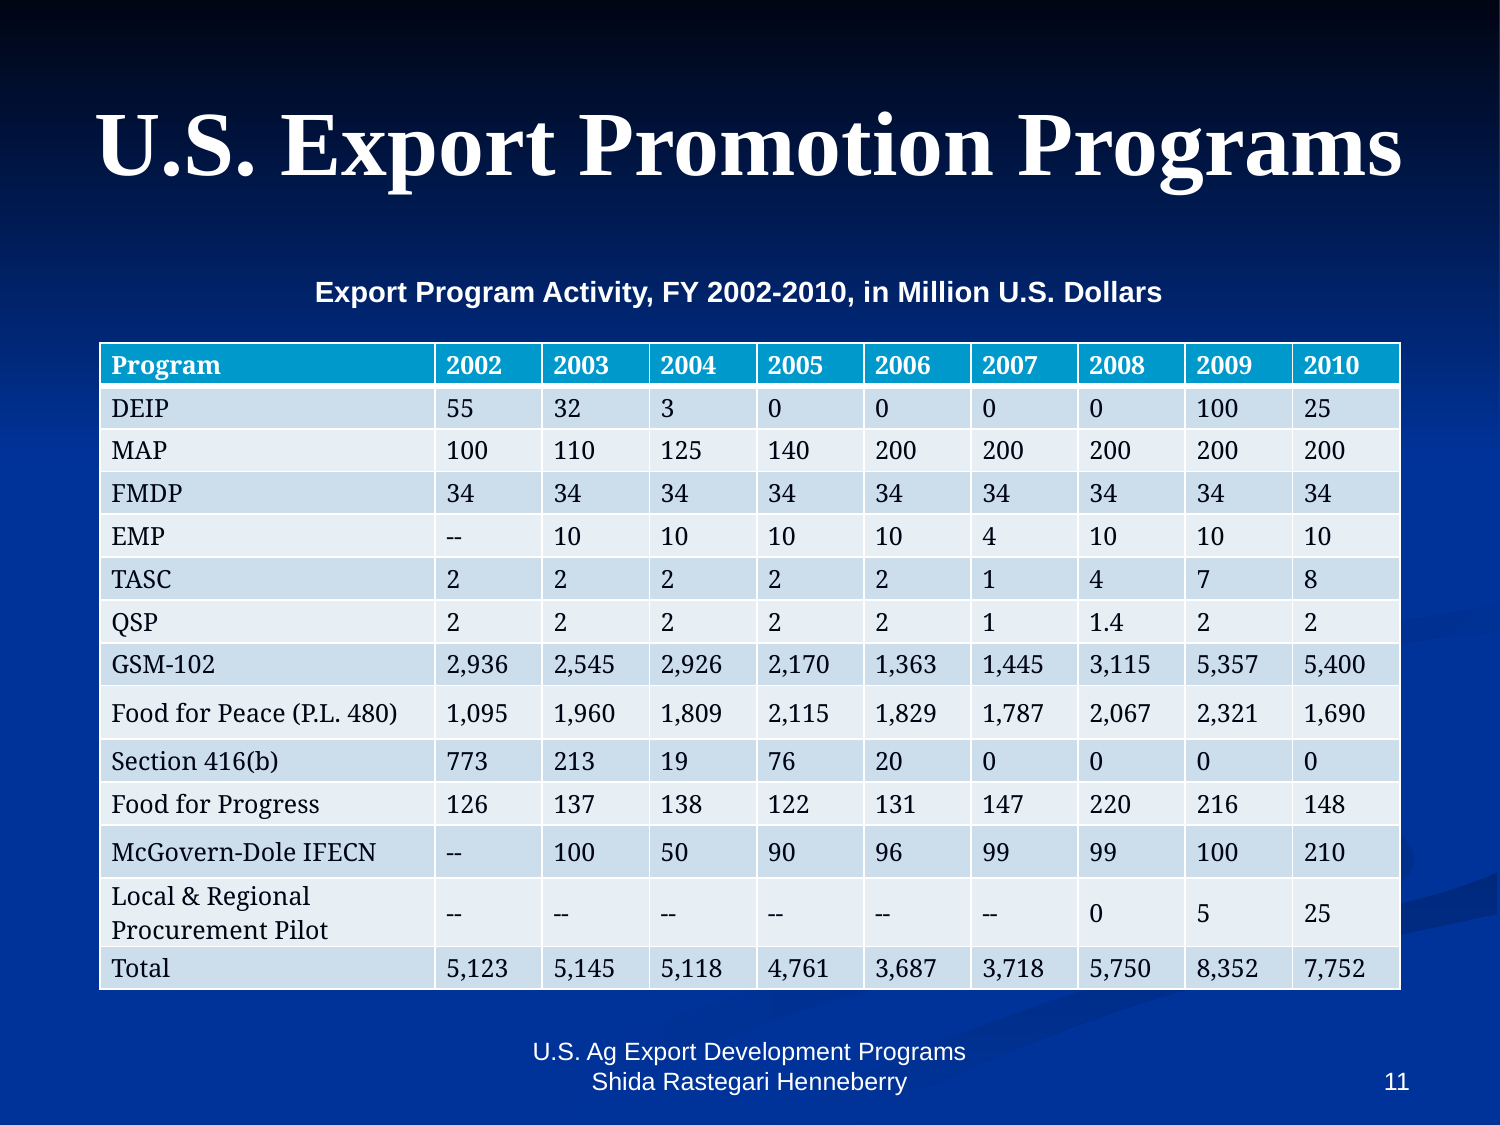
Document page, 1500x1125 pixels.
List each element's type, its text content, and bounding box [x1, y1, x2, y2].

table_cell 1,787 [972, 686, 1077, 738]
table_cell -- [436, 515, 541, 556]
table_cell 2,545 [543, 644, 649, 685]
table_header 2005 [758, 344, 863, 383]
table_cell 96 [865, 826, 970, 877]
table_header 2008 [1079, 344, 1184, 383]
table_cell 140 [758, 430, 863, 471]
table_cell 137 [543, 783, 649, 824]
table_cell 100 [436, 430, 541, 471]
table_cell 0 [972, 740, 1077, 781]
table_cell 7,752 [1293, 947, 1399, 988]
table_cell 8 [1293, 558, 1399, 599]
table_cell 1,095 [436, 686, 541, 738]
table_cell 216 [1186, 783, 1292, 824]
table_cell 5,750 [1079, 947, 1184, 988]
table_cell 200 [1293, 430, 1399, 471]
table_cell 2,115 [758, 686, 863, 738]
table_cell 5,123 [436, 947, 541, 988]
table_cell 2 [436, 558, 541, 599]
table_cell 2 [543, 601, 649, 642]
table_cell 7 [1186, 558, 1292, 599]
table_header 2007 [972, 344, 1077, 383]
table_cell Food for Progress [101, 783, 434, 824]
table_cell 10 [1186, 515, 1292, 556]
table_cell 8,352 [1186, 947, 1292, 988]
table_cell 55 [436, 389, 541, 428]
table_cell 34 [543, 472, 649, 513]
title U.S. Export Promotion Programs [75, 45, 1425, 233]
table_cell 2 [865, 558, 970, 599]
table_cell 210 [1293, 826, 1399, 877]
table_cell -- [543, 879, 649, 946]
table_cell 2 [650, 558, 756, 599]
table_cell 34 [1186, 472, 1292, 513]
table_cell GSM-102 [101, 644, 434, 685]
table_cell 100 [1186, 826, 1292, 877]
table_cell 25 [1293, 879, 1399, 946]
table_cell 0 [1293, 740, 1399, 781]
table_cell 10 [543, 515, 649, 556]
table_header 2003 [543, 344, 649, 383]
table_header 2009 [1186, 344, 1292, 383]
table_cell 10 [1079, 515, 1184, 556]
table_cell -- [758, 879, 863, 946]
table_cell 3 [650, 389, 756, 428]
table_cell 131 [865, 783, 970, 824]
table_cell 19 [650, 740, 756, 781]
table_cell 10 [650, 515, 756, 556]
table_cell 4,761 [758, 947, 863, 988]
table_cell 122 [758, 783, 863, 824]
table_cell 5,357 [1186, 644, 1292, 685]
table_cell 125 [650, 430, 756, 471]
table_cell EMP [101, 515, 434, 556]
table_header Program [101, 344, 434, 383]
table_cell 10 [758, 515, 863, 556]
table_cell 34 [865, 472, 970, 513]
table_cell Section 416(b) [101, 740, 434, 781]
table_cell TASC [101, 558, 434, 599]
table_cell 2 [758, 601, 863, 642]
slide_number 11 [1074, 1025, 1425, 1104]
table_cell 99 [972, 826, 1077, 877]
table_cell 138 [650, 783, 756, 824]
table_cell 200 [1079, 430, 1184, 471]
table_cell 110 [543, 430, 649, 471]
table_cell 2 [1186, 601, 1292, 642]
table_cell 2,067 [1079, 686, 1184, 738]
table_cell 32 [543, 389, 649, 428]
table_cell 0 [1079, 389, 1184, 428]
table_cell 200 [1186, 430, 1292, 471]
table_cell 220 [1079, 783, 1184, 824]
table_cell McGovern-Dole IFECN [101, 826, 434, 877]
table_cell 100 [543, 826, 649, 877]
table_header 2006 [865, 344, 970, 383]
table_cell -- [650, 879, 756, 946]
table_cell 0 [972, 389, 1077, 428]
table_cell 4 [972, 515, 1077, 556]
table_cell 2 [865, 601, 970, 642]
table_header 2002 [436, 344, 541, 383]
table_cell -- [436, 826, 541, 877]
table_cell QSP [101, 601, 434, 642]
table_cell 2 [1293, 601, 1399, 642]
table_cell 5 [1186, 879, 1292, 946]
table_cell 100 [1186, 389, 1292, 428]
table_cell 126 [436, 783, 541, 824]
table_cell 20 [865, 740, 970, 781]
table_cell 1,363 [865, 644, 970, 685]
table_cell 0 [1186, 740, 1292, 781]
table_cell 2,926 [650, 644, 756, 685]
table_cell 1,445 [972, 644, 1077, 685]
table_cell -- [972, 879, 1077, 946]
table_cell 2 [758, 558, 863, 599]
table_cell 99 [1079, 826, 1184, 877]
table_cell 0 [1079, 740, 1184, 781]
table_cell 5,118 [650, 947, 756, 988]
table_header 2010 [1293, 344, 1399, 383]
table_cell 0 [865, 389, 970, 428]
table_cell 50 [650, 826, 756, 877]
table_cell 90 [758, 826, 863, 877]
table_cell 147 [972, 783, 1077, 824]
table_cell -- [865, 879, 970, 946]
table_cell 34 [1293, 472, 1399, 513]
table_cell 0 [758, 389, 863, 428]
table_cell 10 [1293, 515, 1399, 556]
table_cell 1 [972, 558, 1077, 599]
table_cell 1,829 [865, 686, 970, 738]
table_cell 76 [758, 740, 863, 781]
table_header 2004 [650, 344, 756, 383]
text_box Export Program Activity, FY 2002-2010, in Million U.S. Dollars [299, 265, 1339, 316]
table_cell 4 [1079, 558, 1184, 599]
table_cell 1 [972, 601, 1077, 642]
table_cell 2,936 [436, 644, 541, 685]
table_cell 34 [436, 472, 541, 513]
table_cell 2 [543, 558, 649, 599]
table_cell 2,321 [1186, 686, 1292, 738]
table_cell 2 [650, 601, 756, 642]
table_cell 1,690 [1293, 686, 1399, 738]
table_cell Local & Regional Procurement Pilot [101, 879, 434, 946]
table_cell 1,809 [650, 686, 756, 738]
table_cell 2 [436, 601, 541, 642]
table_cell -- [436, 879, 541, 946]
table_cell 10 [865, 515, 970, 556]
table_cell 3,718 [972, 947, 1077, 988]
table_cell 200 [865, 430, 970, 471]
table_cell 34 [972, 472, 1077, 513]
table_cell Total [101, 947, 434, 988]
table_cell 1,960 [543, 686, 649, 738]
table_cell 213 [543, 740, 649, 781]
table_cell 200 [972, 430, 1077, 471]
table_cell FMDP [101, 472, 434, 513]
footer U.S. Ag Export Development Programs Shida Rastegari Henneberry [512, 1025, 988, 1104]
table_cell 5,400 [1293, 644, 1399, 685]
table_cell MAP [101, 430, 434, 471]
table_cell 2,170 [758, 644, 863, 685]
table_cell 3,687 [865, 947, 970, 988]
table_cell 5,145 [543, 947, 649, 988]
table_cell 0 [1079, 879, 1184, 946]
table_cell 3,115 [1079, 644, 1184, 685]
table_cell 34 [758, 472, 863, 513]
table_cell 34 [650, 472, 756, 513]
table_cell 1.4 [1079, 601, 1184, 642]
table_cell 148 [1293, 783, 1399, 824]
table_cell 25 [1293, 389, 1399, 428]
table_cell DEIP [101, 389, 434, 428]
table_cell Food for Peace (P.L. 480) [101, 686, 434, 738]
table_cell 773 [436, 740, 541, 781]
table_cell 34 [1079, 472, 1184, 513]
